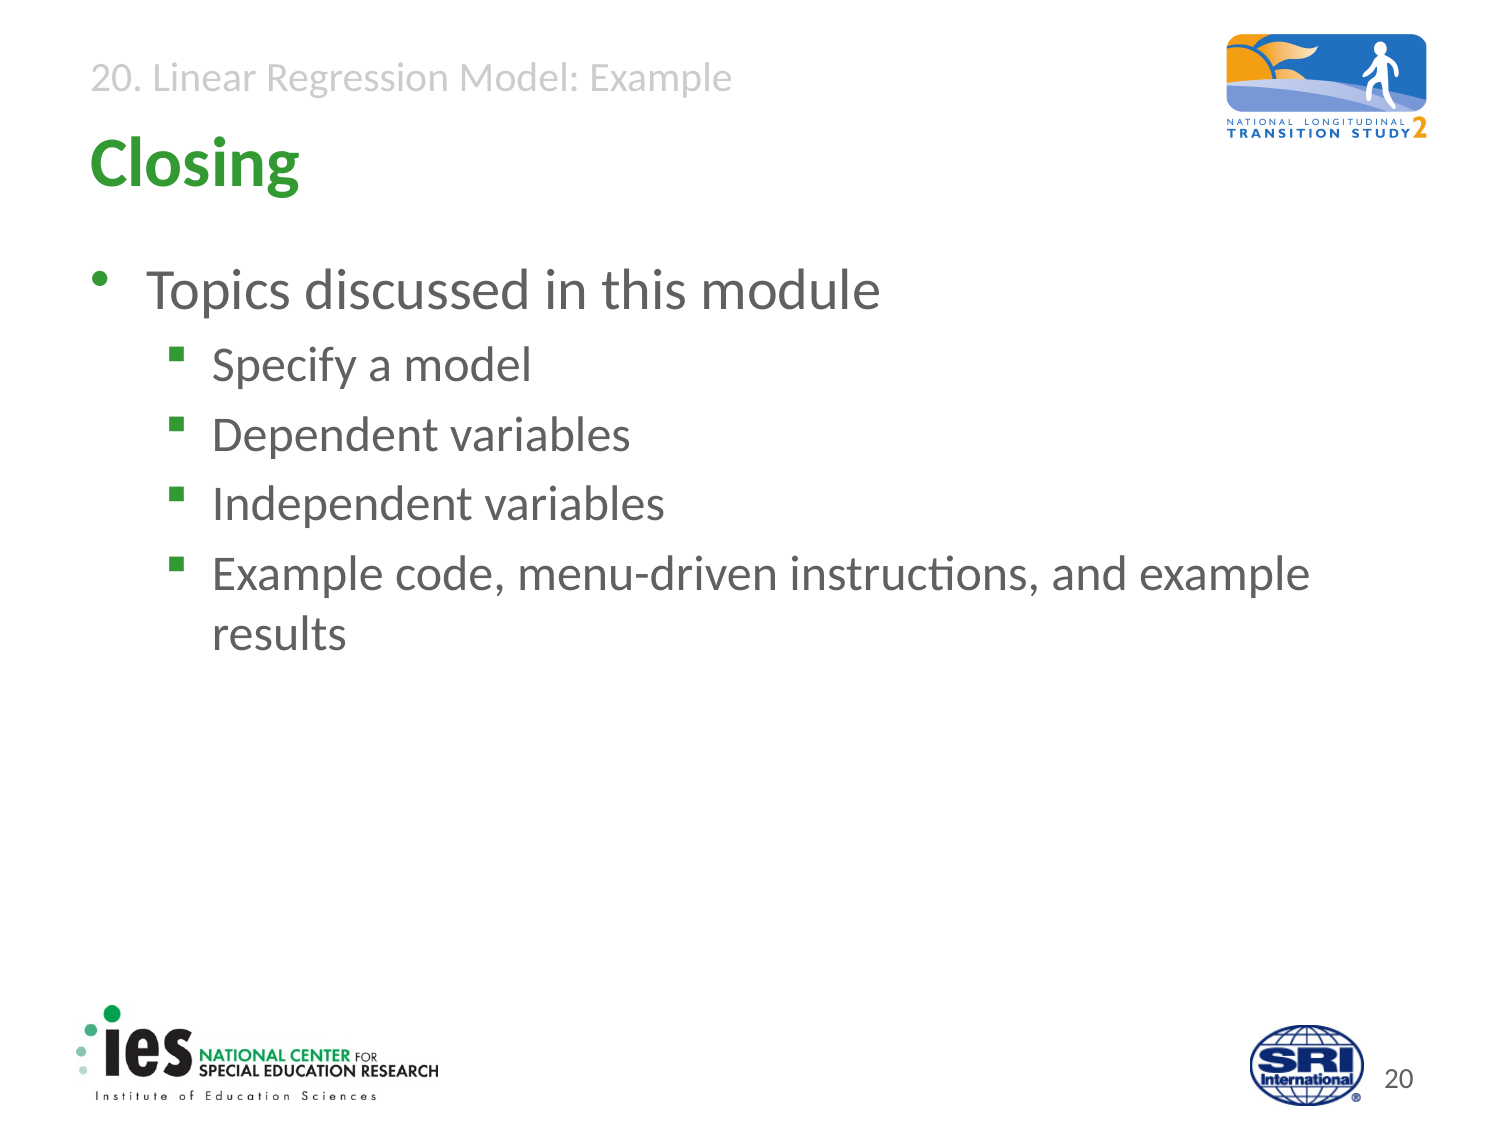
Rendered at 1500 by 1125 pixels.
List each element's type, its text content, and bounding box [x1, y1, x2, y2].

list Topics discussed in this module Specify a model Dependent variables Independent variables Example code, menu-driven instructions, and example results [74, 243, 1426, 987]
picture [76, 1005, 438, 1100]
picture [1250, 1025, 1364, 1106]
slide_number 19 [1324, 1051, 1429, 1125]
title Closing [74, 90, 1426, 226]
